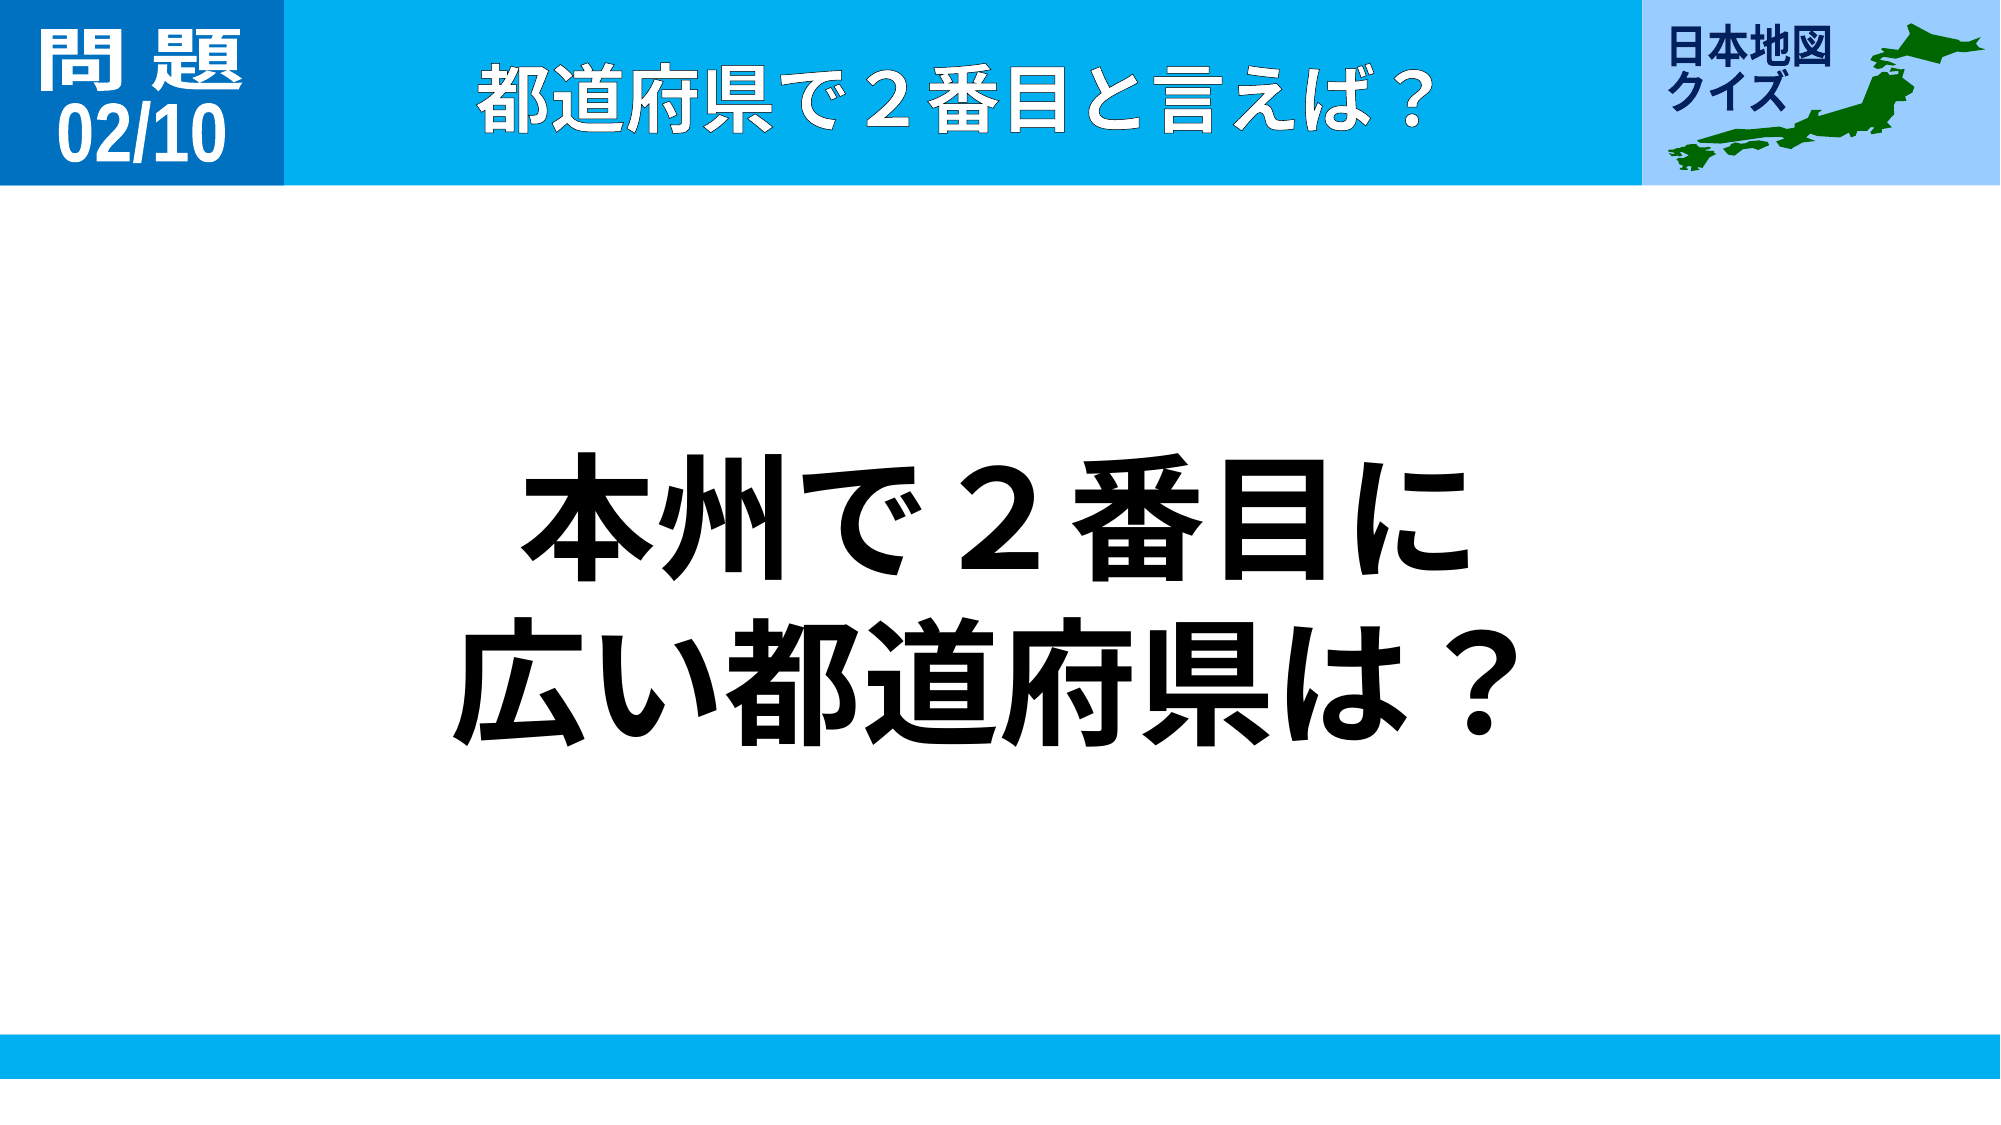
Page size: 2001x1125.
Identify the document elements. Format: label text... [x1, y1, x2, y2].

text_box [0, 1034, 2000, 1079]
text_box 本州で２番目に 広い都道府県は？ [435, 424, 1565, 770]
